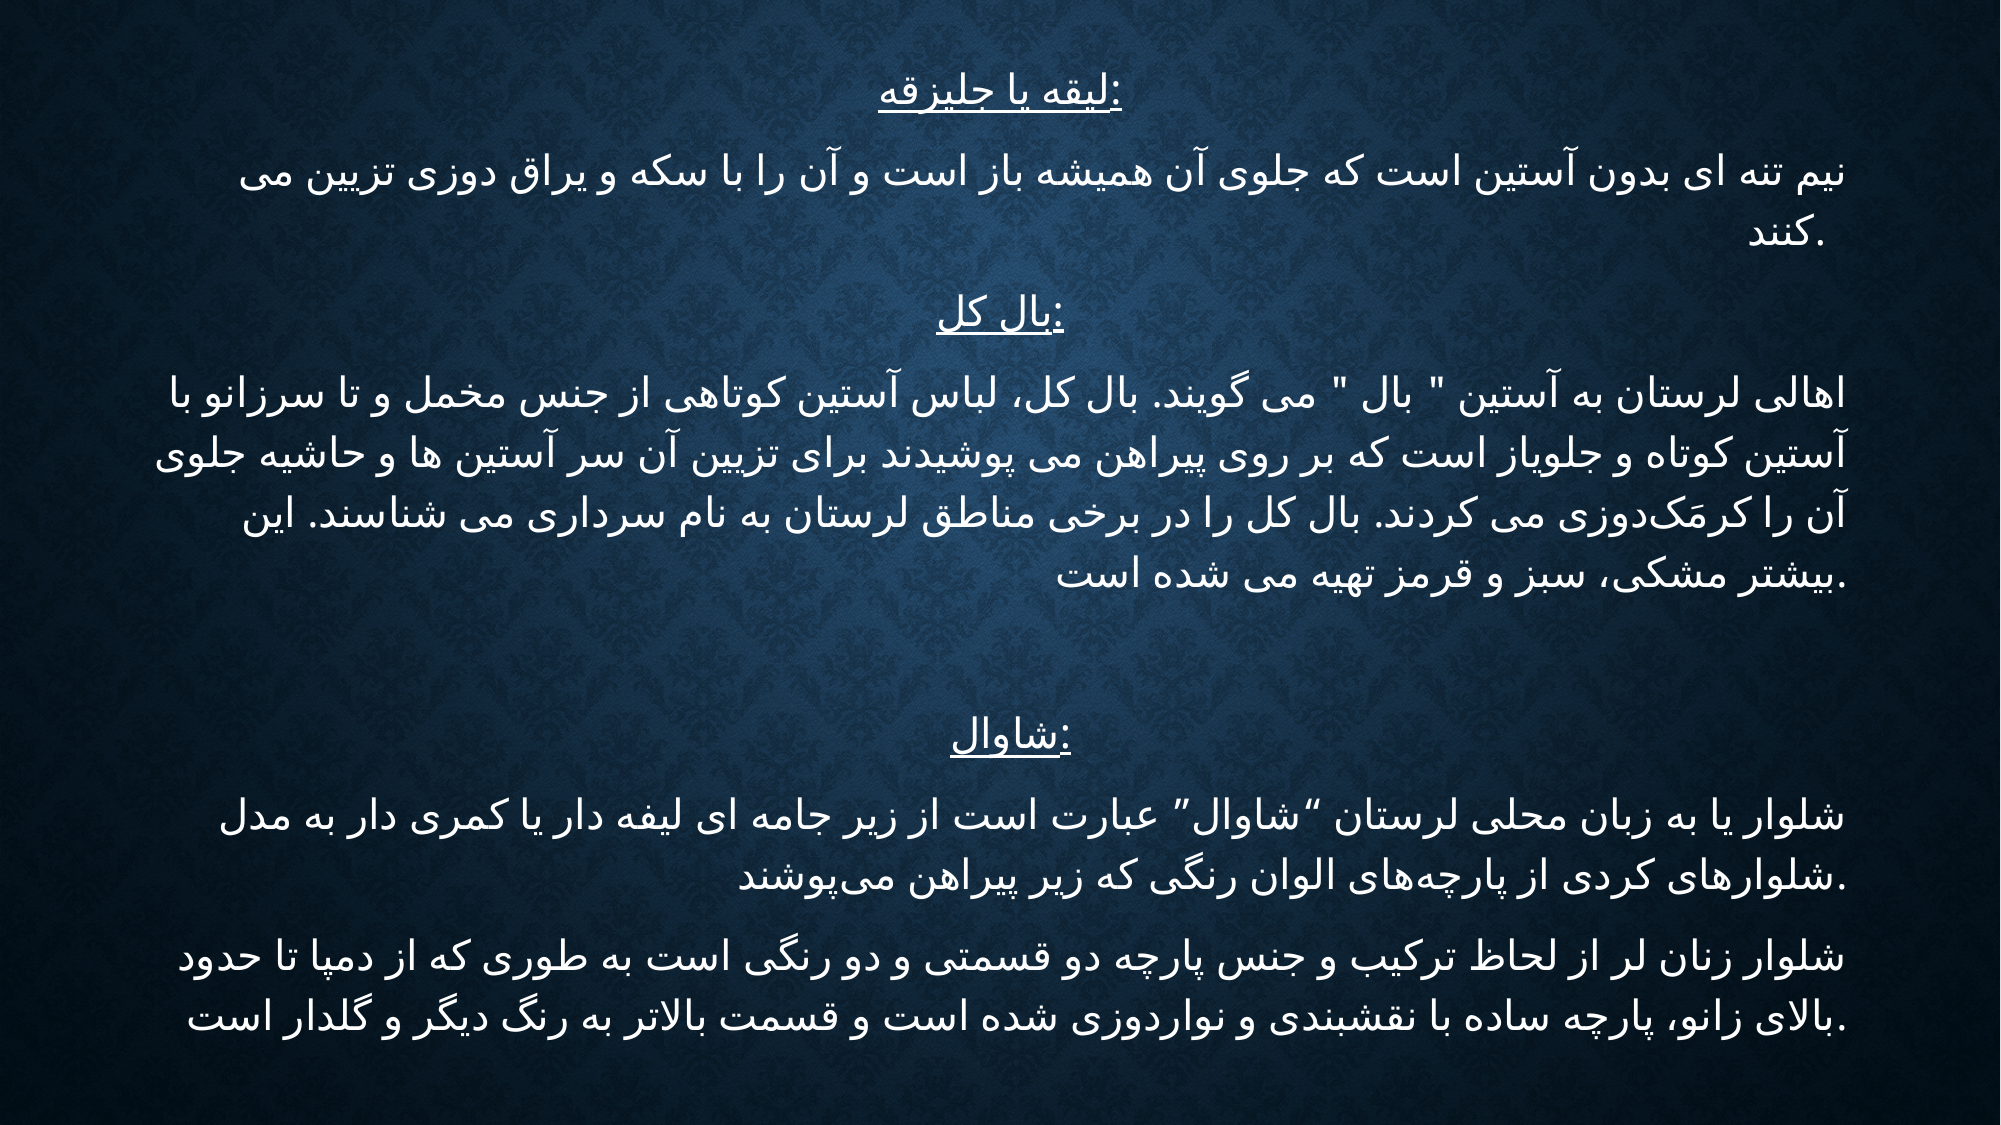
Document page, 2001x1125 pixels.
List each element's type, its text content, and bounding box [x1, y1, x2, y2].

list لیقه یا جلیزقه: نیم تنه ای بدون آستین است که جلوی آن همیشه باز است و آن را با سکه و یراق دوزی تزیین می کنند. بال کل: اهالی لرستان به آستین " بال " می گویند. بال کل، لباس آستین کوتاهی از جنس مخمل و تا سرزانو با آستین کوتاه و جلویاز است که بر روی پیراهن می پوشیدند برای تزیین آن سر آستین ها و حاشیه جلوی آن را کرمَک‌دوزی می کردند. بال کل را در برخی مناطق لرستان به نام سرداری می شناسند. این بیشتر مشکی، سبز و قرمز تهیه می شده است. شاوال: شلوار یا به زبان محلی لرستان “شاوال” عبارت است از زیر جامه ای لیفه دار یا کمری دار به مدل شلوارهای کردی از پارچه‌های الوان رنگی که زیر پیراهن می‌پوشند. شلوار زنان لر از لحاظ ترکیب و جنس پارچه دو قسمتی و دو رنگی است به طوری که از دمپا تا حدود بالای زانو، پارچه ساده با نقشبندی و نواردوزی شده است و قسمت بالاتر به رنگ دیگر و گلدار است. [137, 45, 1863, 1078]
